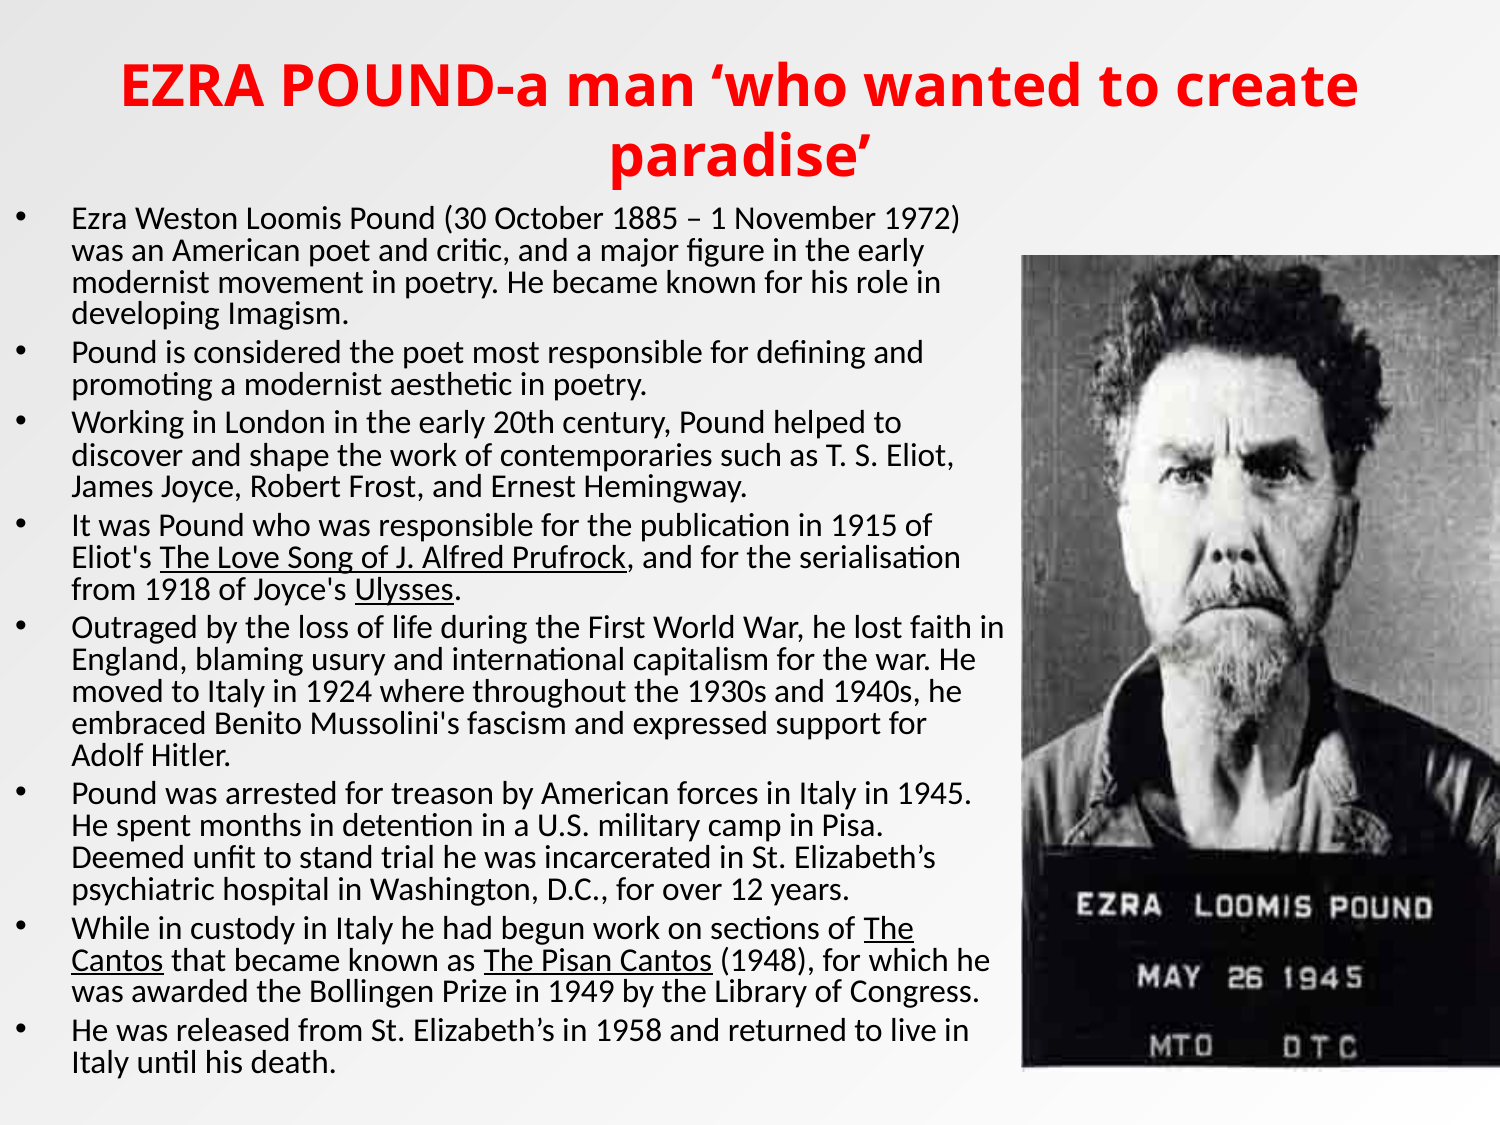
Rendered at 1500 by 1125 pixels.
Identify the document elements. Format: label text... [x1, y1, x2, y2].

title EZRA POUND-a man ‘who wanted to create paradise’ [64, 42, 1416, 195]
list Ezra Weston Loomis Pound (30 October 1885 – 1 November 1972) was an American poet and critic, and a major figure in the early modernist movement in poetry. He became known for his role in developing Imagism. Pound is considered the poet most responsible for defining and promoting a modernist aesthetic in poetry. Working in London in the early 20th century, Pound helped to discover and shape the work of contemporaries such as T. S. Eliot, James Joyce, Robert Frost, and Ernest Hemingway. It was Pound who was responsible for the publication in 1915 of Eliot's The Love Song of J. Alfred Prufrock, and for the serialisation from 1918 of Joyce's Ulysses. Outraged by the loss of life during the First World War, he lost faith in England, blaming usury and international capitalism for the war. He moved to Italy in 1924 where throughout the 1930s and 1940s, he embraced Benito Mussolini's fascism and expressed support for Adolf Hitler. Pound was arrested for treason by American forces in Italy in 1945. He spent months in detention in a U.S. military camp in Pisa. Deemed unfit to stand trial he was incarcerated in St. Elizabeth’s psychiatric hospital in Washington, D.C., for over 12 years. While in custody in Italy he had begun work on sections of The Cantos that became known as The Pisan Cantos (1948), for which he was awarded the Bollingen Prize in 1949 by the Library of Congress. He was released from St. Elizabeth’s in 1958 and returned to live in Italy until his death. [0, 196, 1022, 1125]
picture [1021, 255, 1500, 1072]
